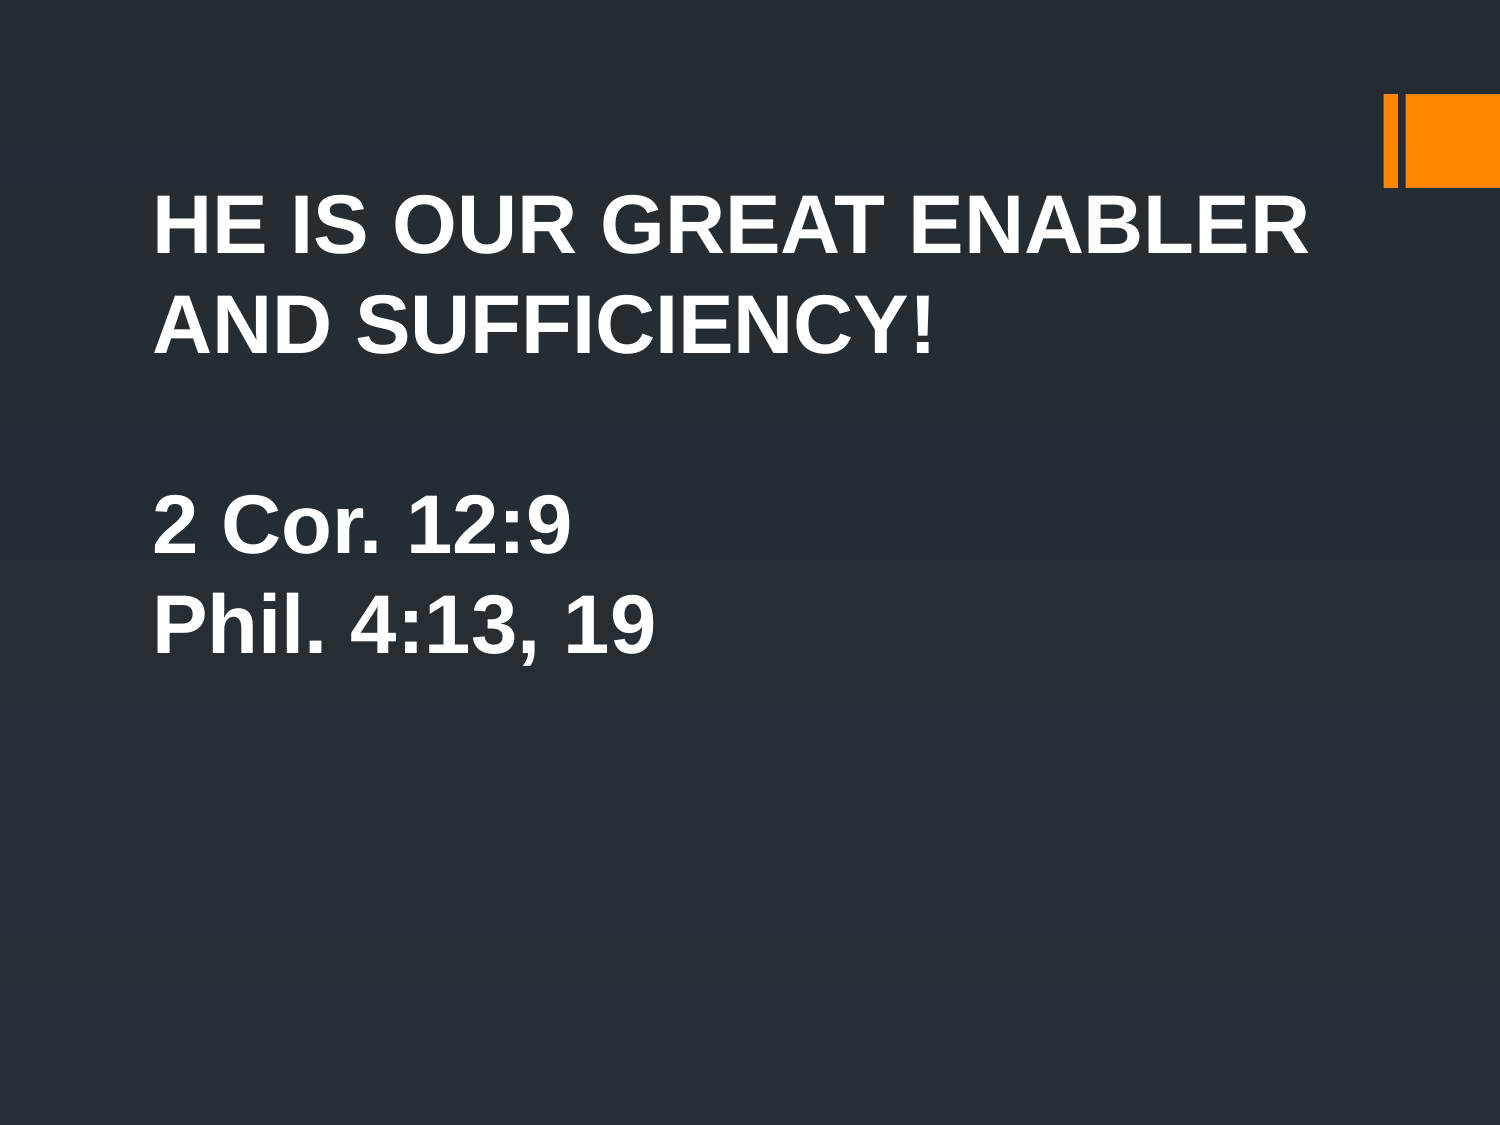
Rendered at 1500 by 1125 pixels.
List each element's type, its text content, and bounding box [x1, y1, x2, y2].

text_box HE IS OUR GREAT ENABLER AND SUFFICIENCY! 2 Cor. 12:9 Phil. 4:13, 19 [137, 162, 1425, 678]
